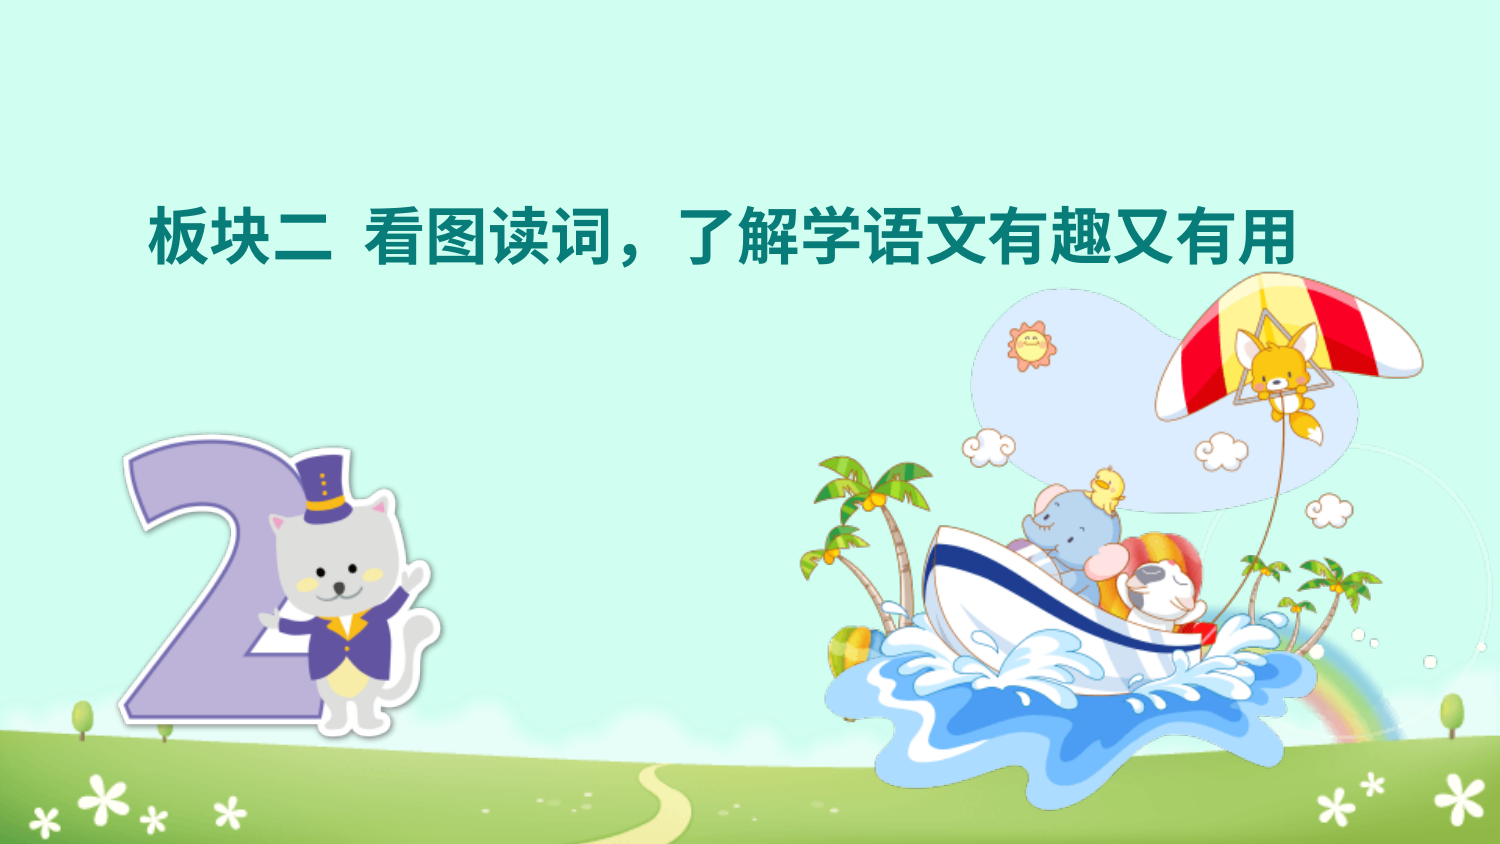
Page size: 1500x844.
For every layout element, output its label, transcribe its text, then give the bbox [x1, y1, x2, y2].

picture [0, 86, 1500, 844]
text_box 板块二 看图读词，了解学语文有趣又有用 [135, 191, 755, 278]
